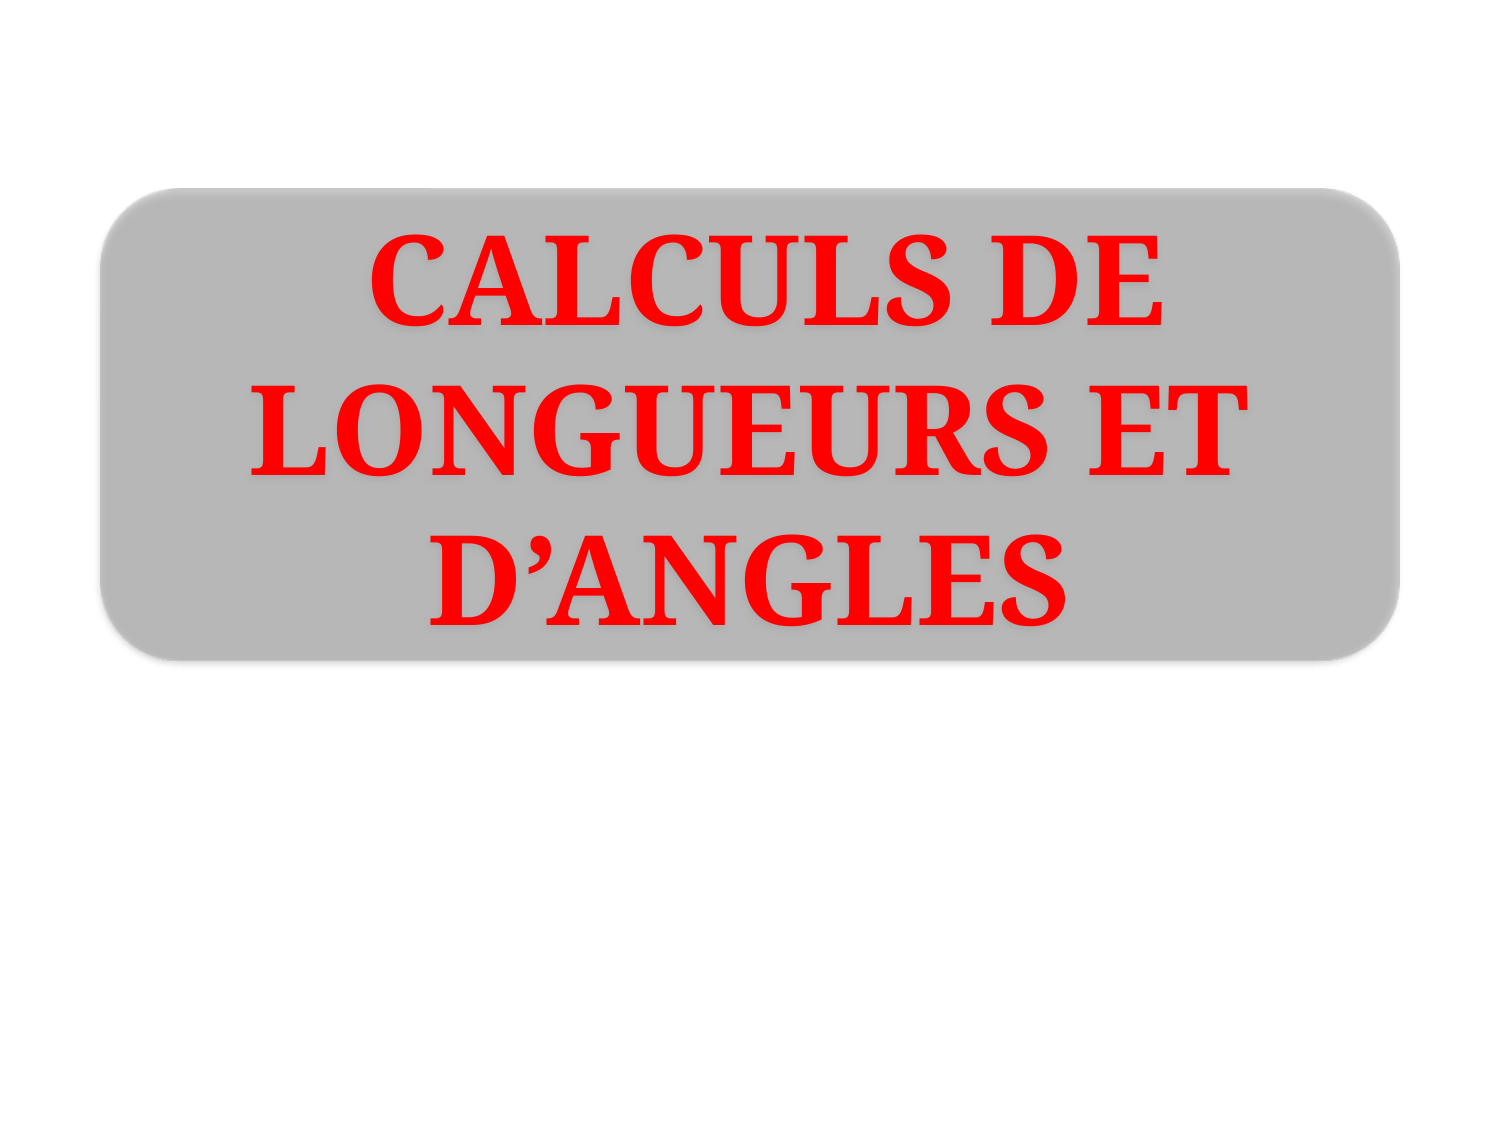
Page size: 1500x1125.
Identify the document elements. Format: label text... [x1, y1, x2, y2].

text_box Calculs de longueurs et d’angles [100, 188, 1402, 664]
